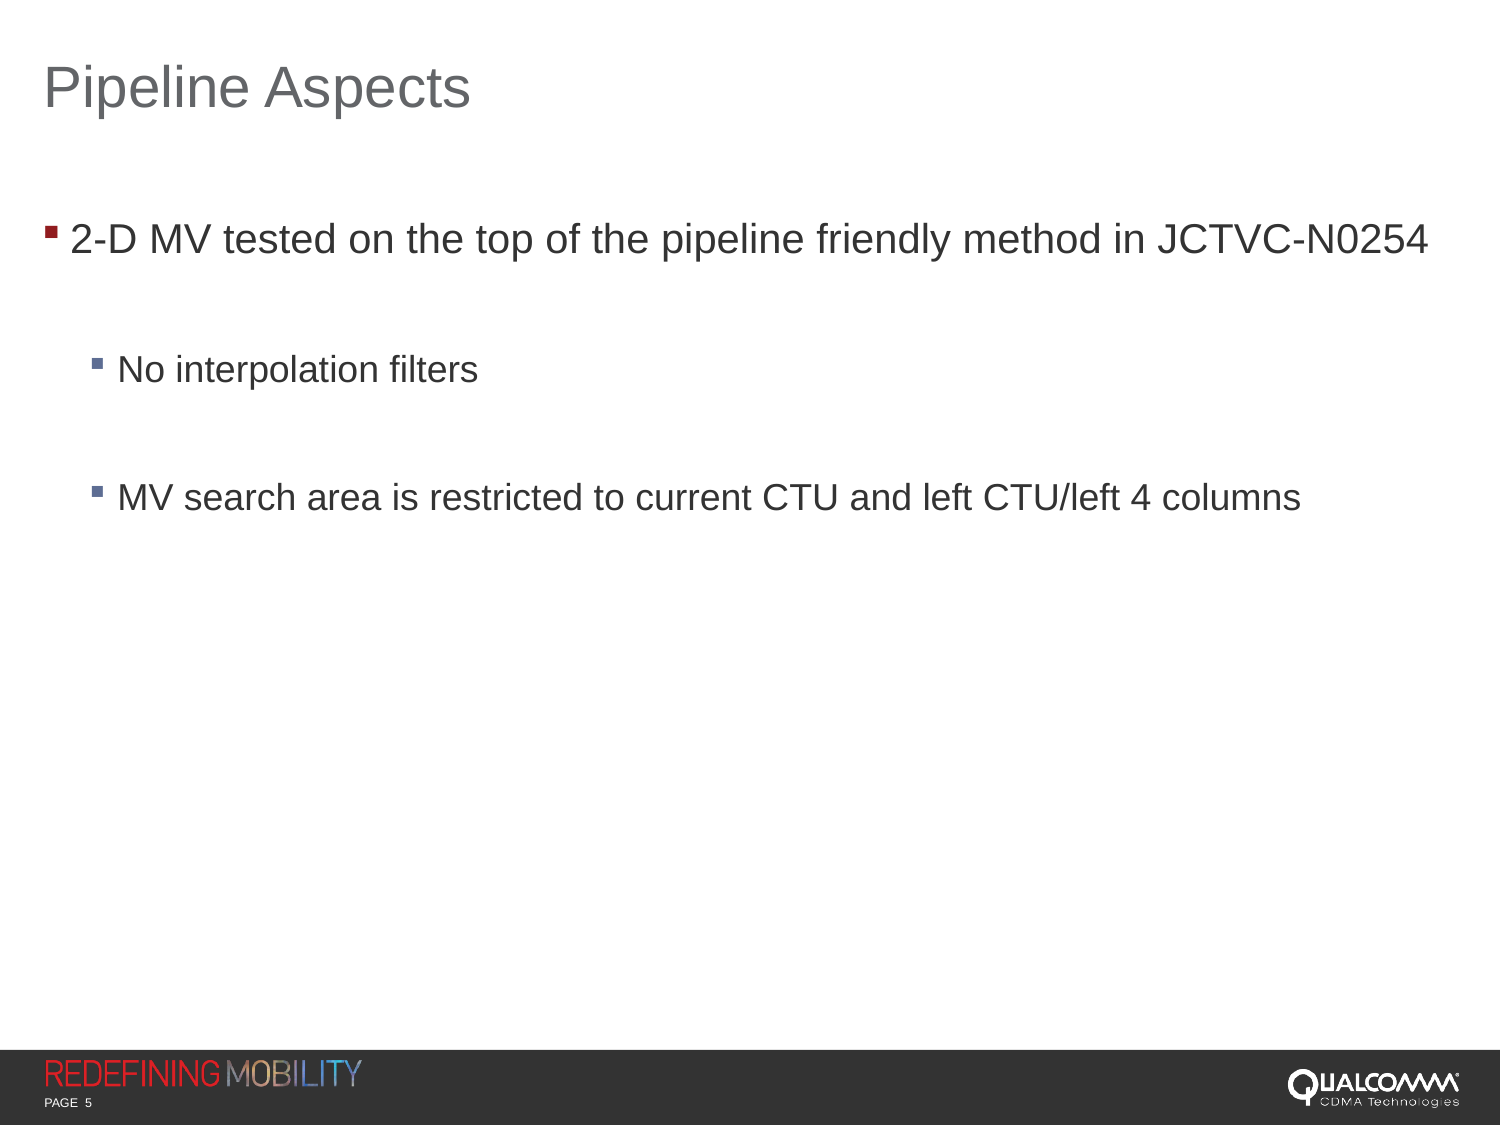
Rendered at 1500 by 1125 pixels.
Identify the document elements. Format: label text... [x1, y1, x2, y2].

title Pipeline Aspects [28, 44, 1462, 138]
picture [1278, 1058, 1478, 1114]
list 2-D MV tested on the top of the pipeline friendly method in JCTVC-N0254 No interpolation filters MV search area is restricted to current CTU and left CTU/left 4 columns [26, 148, 1457, 1021]
picture [30, 1048, 372, 1099]
